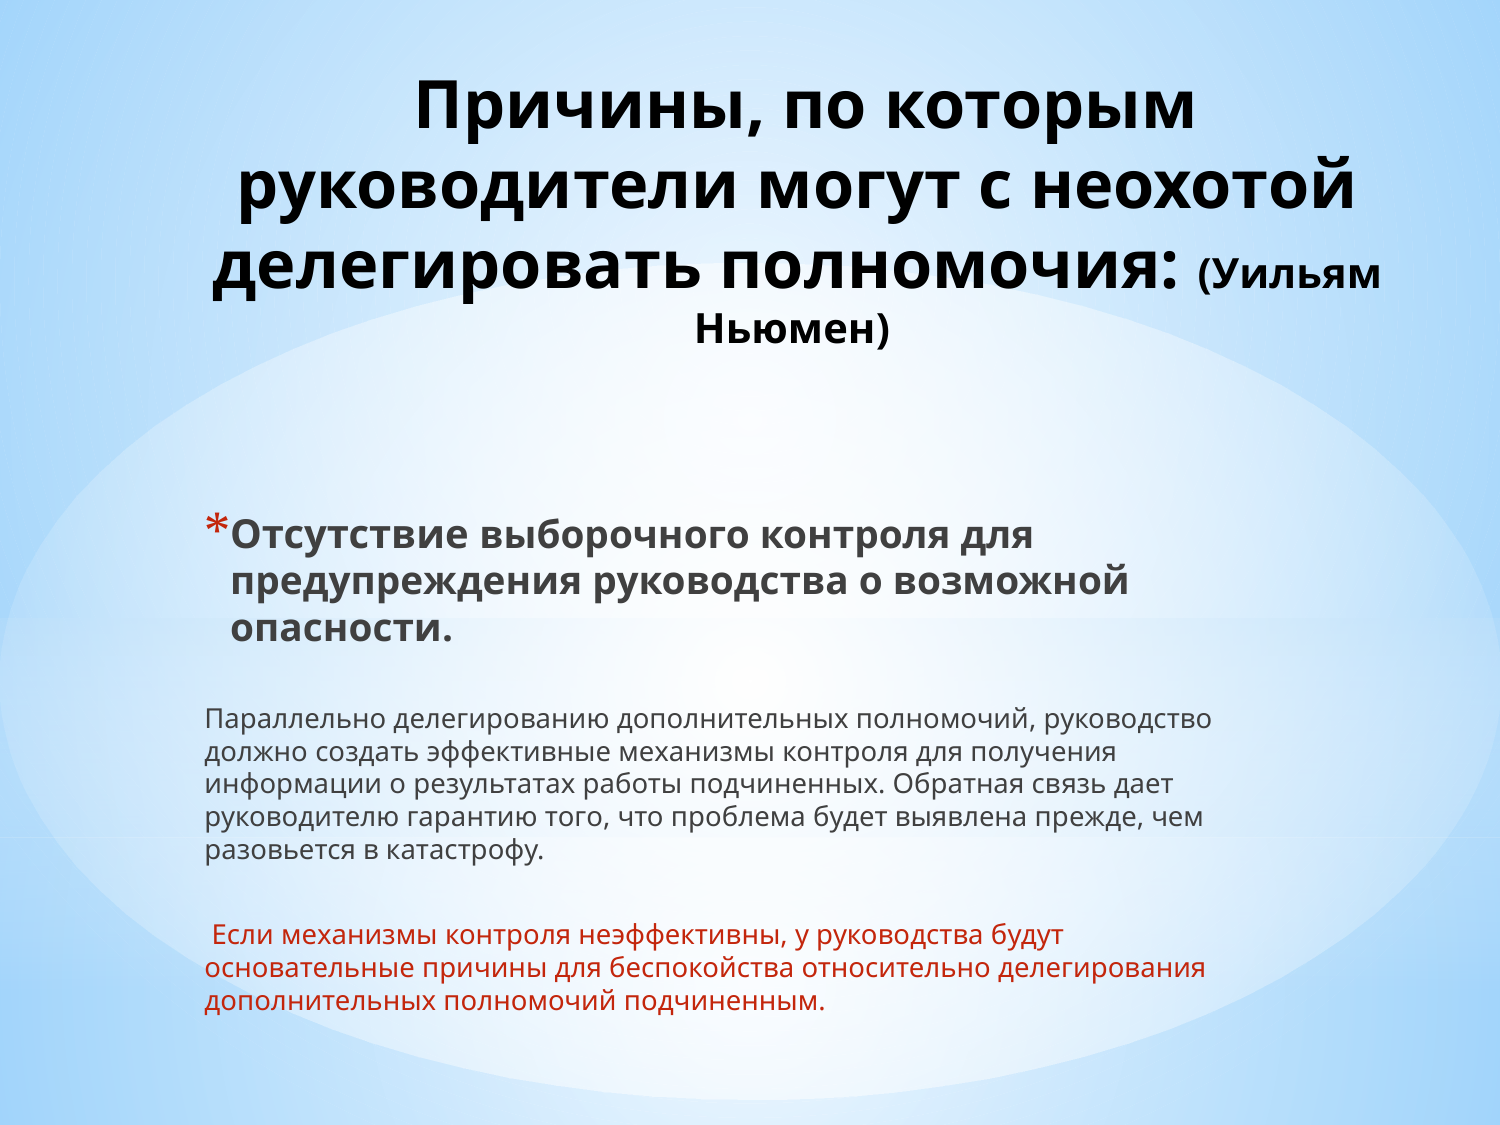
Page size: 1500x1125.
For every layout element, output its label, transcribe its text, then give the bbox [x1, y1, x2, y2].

title Причины, по которым руководители могут с неохотой делегировать полномочия: (Уильям Ньюмен) [123, 54, 1471, 256]
list Отсутствие выборочного контроля для предупреждения руководства о возможной опасности. Параллельно делегированию дополнительных полномочий, руководство должно создать эффективные механизмы контроля для получения информации о результатах работы подчиненных. Обратная связь дает руководителю гарантию того, что проблема будет выявлена прежде, чем разовьется в катастрофу. Если механизмы контроля неэффективны, у руководства будут основательные причины для беспокойства относительно делегирования дополнительных полномочий подчиненным. [183, 456, 1233, 1027]
